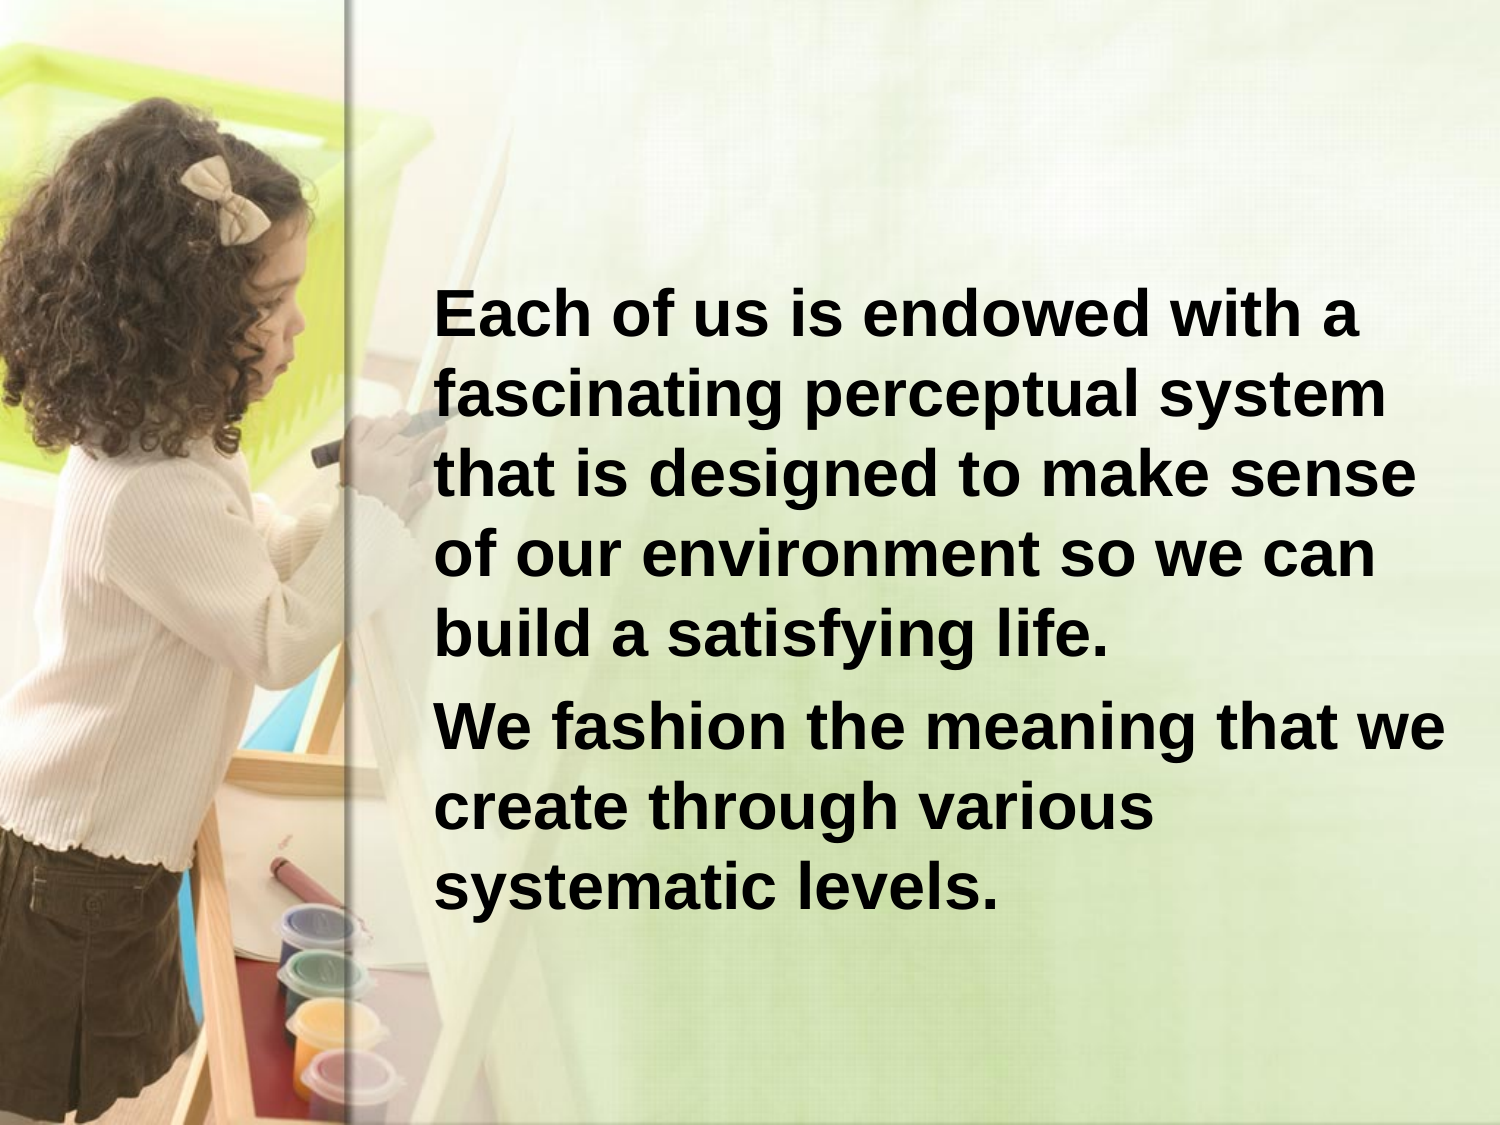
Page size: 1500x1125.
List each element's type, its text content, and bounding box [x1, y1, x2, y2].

picture [0, 0, 1500, 1125]
list Each of us is endowed with a fascinating perceptual system that is designed to make sense of our environment so we can build a satisfying life. We fashion the meaning that we create through various systematic levels. [362, 262, 1488, 1006]
